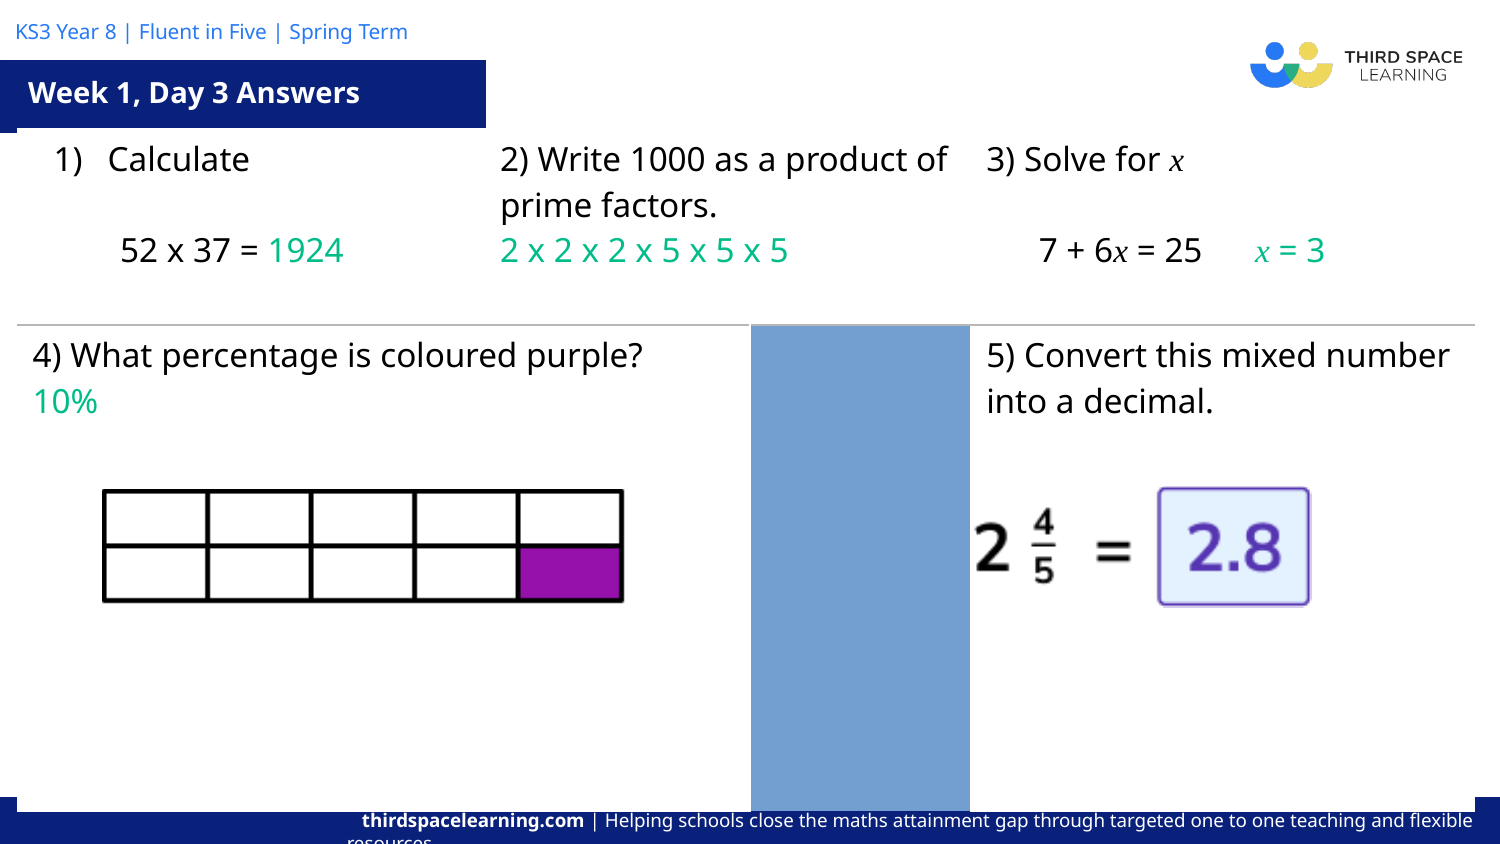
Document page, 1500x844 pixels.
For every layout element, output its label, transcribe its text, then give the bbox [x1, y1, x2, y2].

table_header 3) Solve for x 7 + 6x = 25 x = 3 [972, 130, 1474, 324]
table_cell 4) What percentage is coloured purple? 10% [19, 326, 749, 810]
table_header 2) Write 1000 as a product of prime factors. 2 x 2 x 2 x 5 x 5 x 5 [486, 130, 970, 324]
picture [102, 489, 626, 605]
picture [971, 485, 1312, 608]
picture [1250, 33, 1465, 99]
table_cell 5) Convert this mixed number into a decimal. [972, 326, 1474, 810]
table_header Calculate 52 x 37 = 1924 [19, 130, 484, 324]
text_box Week 1, Day 3 Answers [13, 59, 383, 125]
